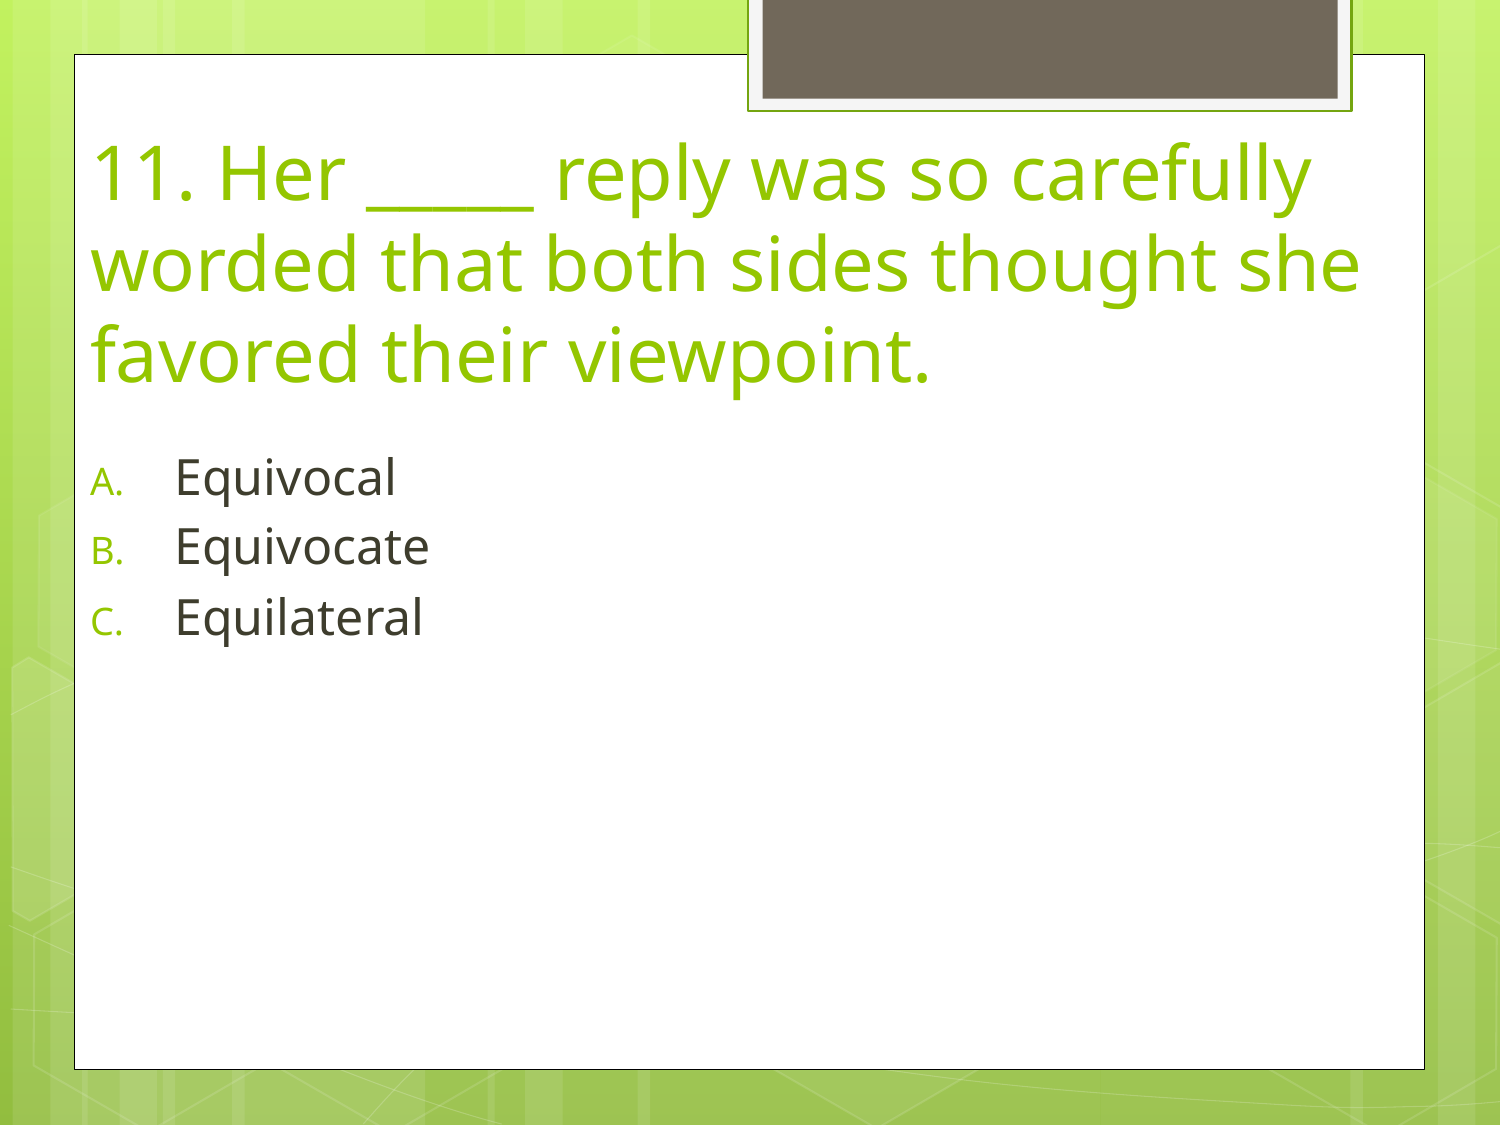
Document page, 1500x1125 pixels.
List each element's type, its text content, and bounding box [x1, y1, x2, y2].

title 11. Her _____ reply was so carefully worded that both sides thought she favored their viewpoint. [75, 112, 1425, 405]
list Equivocal Equivocate Equilateral [75, 437, 1425, 1005]
